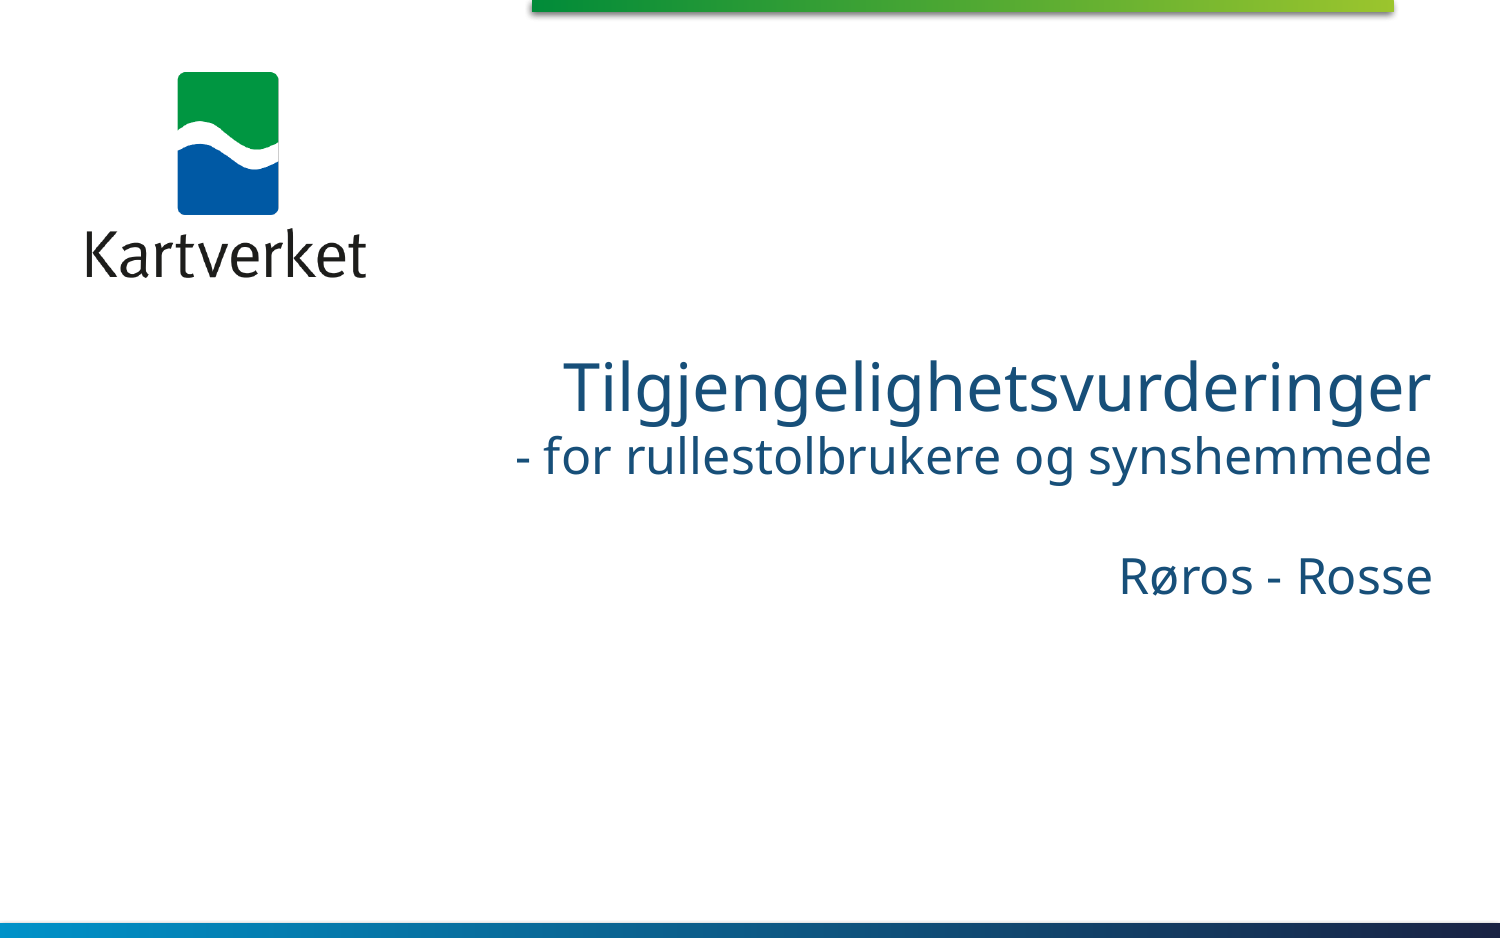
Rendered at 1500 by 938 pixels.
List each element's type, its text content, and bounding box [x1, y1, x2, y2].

text_box Tilgjengelighetsvurderinger - for rullestolbrukere og synshemmede Røros - Rosse [66, 337, 1449, 613]
